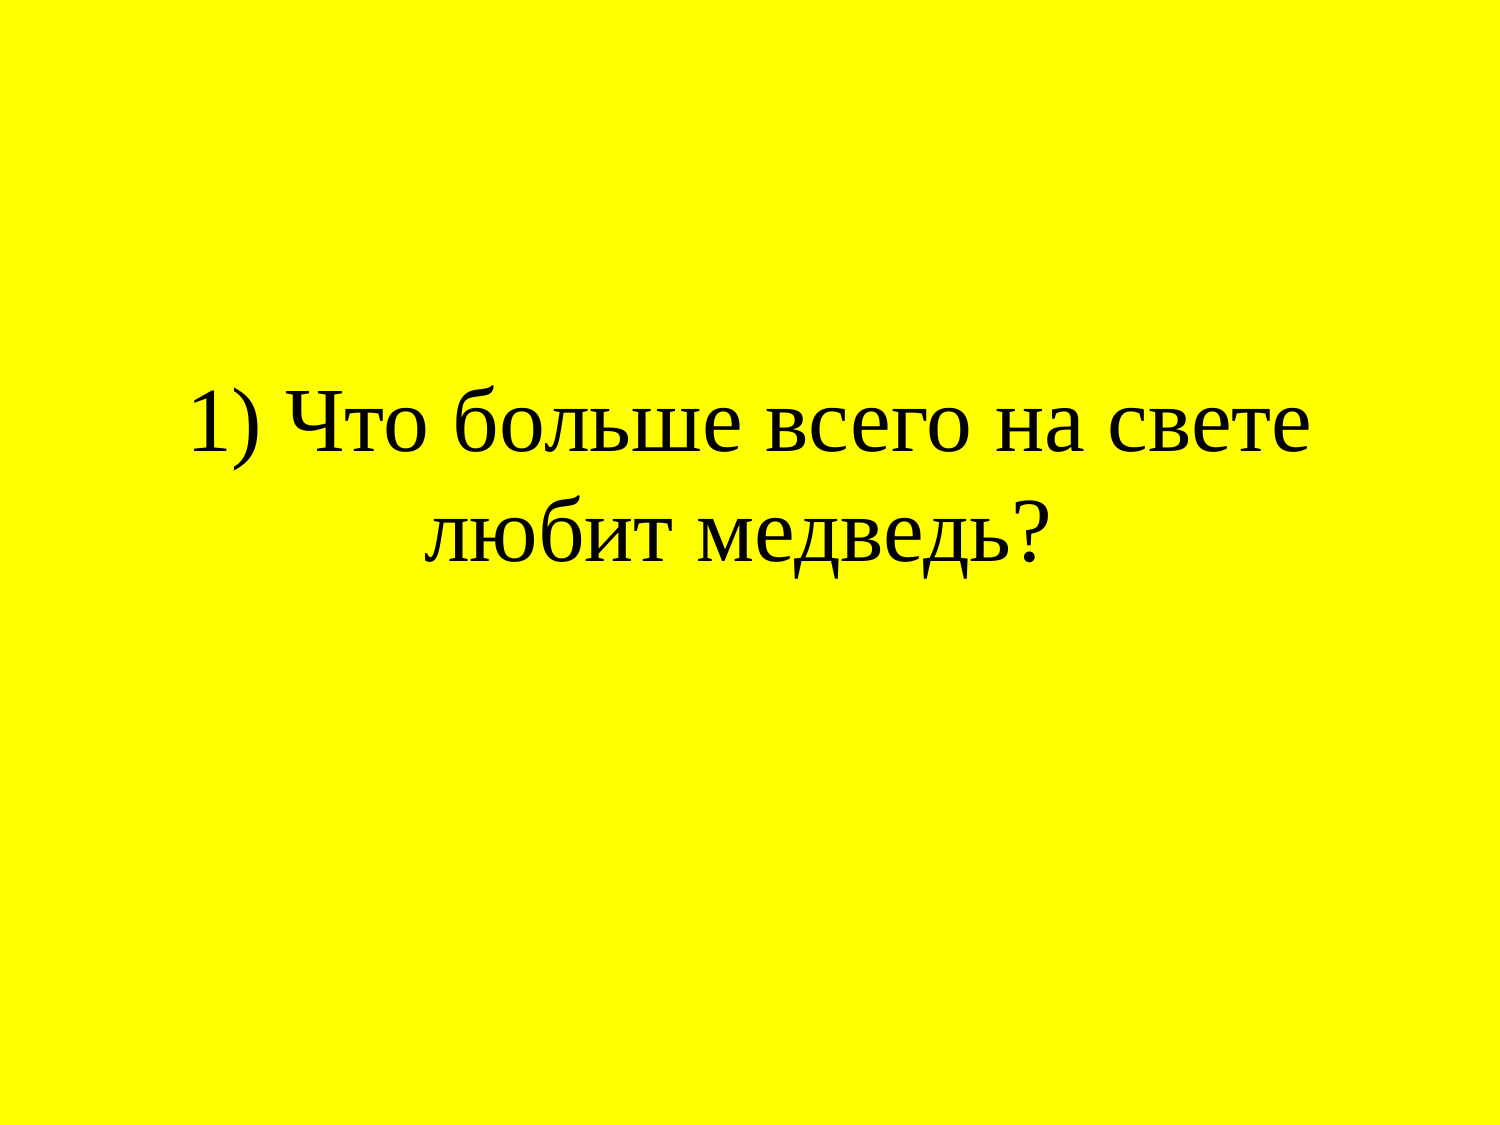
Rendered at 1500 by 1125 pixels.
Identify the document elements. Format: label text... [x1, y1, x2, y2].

title 1) Что больше всего на свете любит медведь? [64, 349, 1436, 591]
